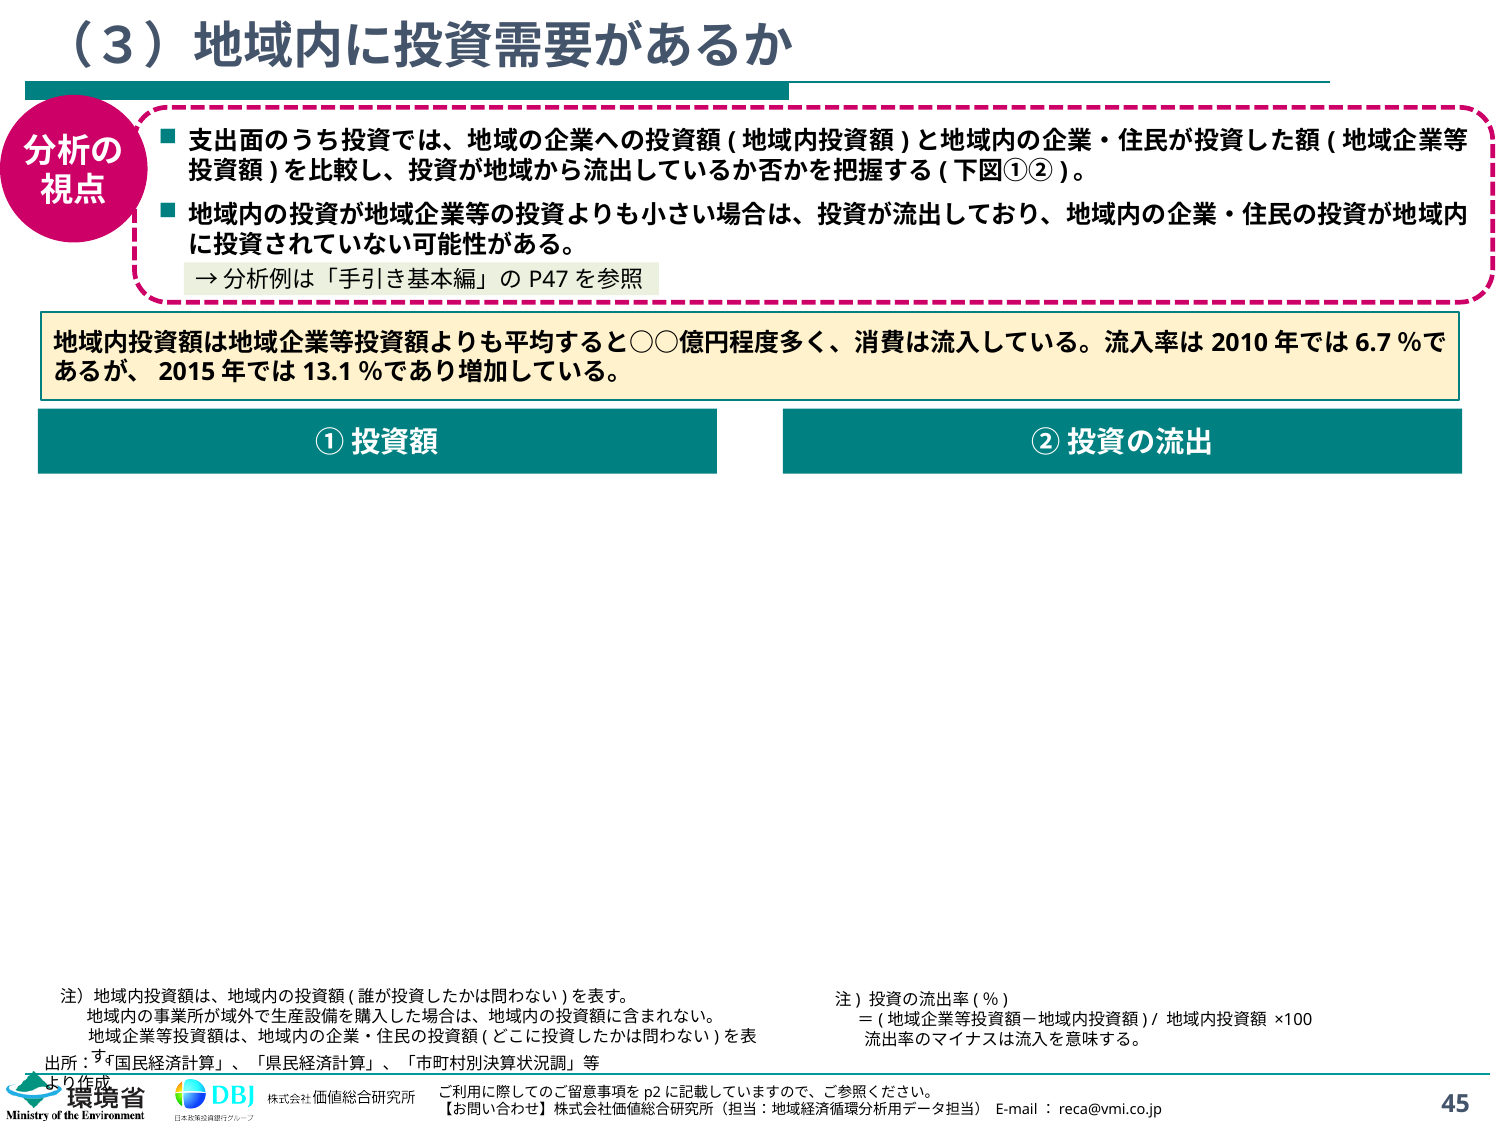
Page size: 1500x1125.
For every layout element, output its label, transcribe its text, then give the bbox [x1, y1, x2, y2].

text_box 支出面のうち投資では、地域の企業への投資額(地域内投資額)と地域内の企業・住民が投資した額(地域企業等投資額)を比較し、投資が地域から流出しているか否かを把握する(下図①②)。 地域内の投資が地域企業等の投資よりも小さい場合は、投資が流出しており、地域内の企業・住民の投資が地域内に投資されていない可能性がある。 [134, 107, 1493, 303]
text_box ②投資の流出 [782, 408, 1463, 474]
picture [171, 1100, 419, 1125]
picture [2, 1071, 148, 1125]
text_box 分析の 視点 [0, 94, 148, 243]
text_box 注) 投資の流出率(％) ＝(地域企業等投資額－地域内投資額) / 地域内投資額 ×100 [820, 980, 1382, 1036]
text_box →分析例は「手引き基本編」のP47を参照 [183, 262, 659, 296]
text_box 出所： 「国民経済計算」、「県民経済計算」、「市町村別決算状況調」等より作成 [29, 1045, 620, 1100]
slide_number 45 [1411, 1079, 1500, 1122]
text_box 流出率のマイナスは流入を意味する。 [849, 1021, 1175, 1057]
text_box ①投資額 [37, 408, 717, 474]
text_box 注）地域内投資額は、地域内の投資額(誰が投資したかは問わない)を表す。 地域内の事業所が域外で生産設備を購入した場合は、地域内の投資額に含まれない。 地域企業等投資額は、地域内の企業・住民の投資額(どこに投資したかは問わない)を表す。 [45, 978, 772, 1074]
title （３）地域内に投資需要があるか [27, 0, 1304, 82]
text_box 地域内投資額は地域企業等投資額よりも平均すると○○億円程度多く、消費は流入している。流入率は2010年では6.7％であるが、2015年では13.1％であり増加している。 [41, 311, 1459, 401]
